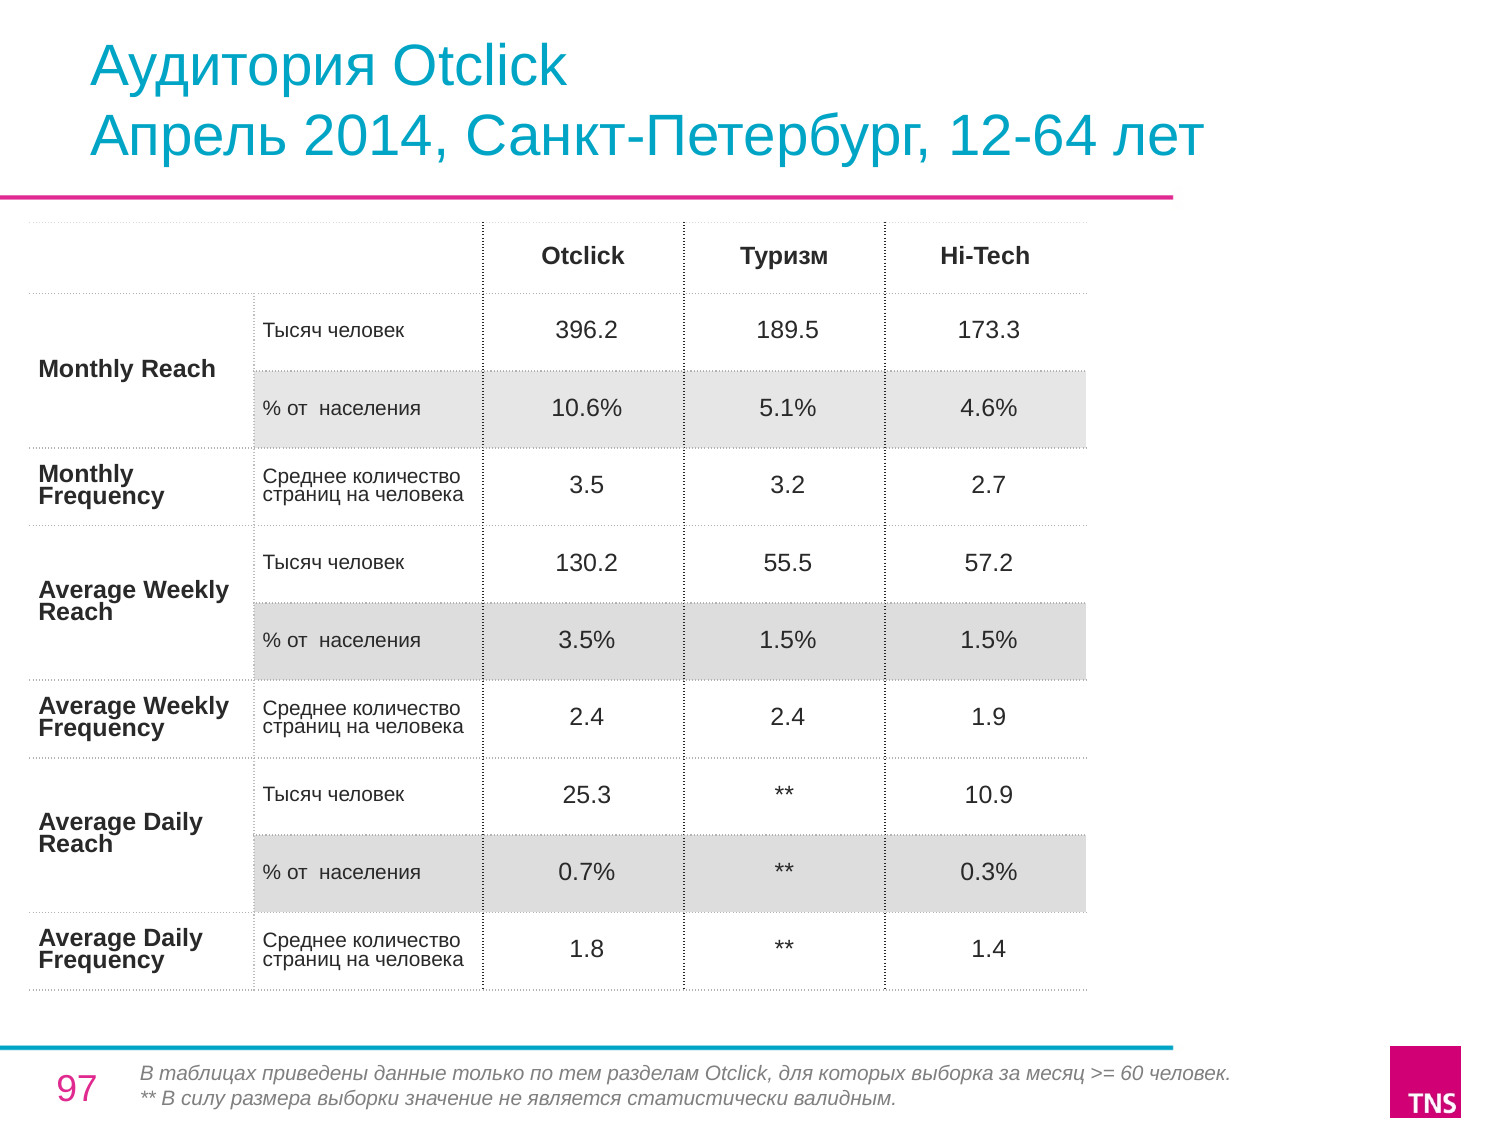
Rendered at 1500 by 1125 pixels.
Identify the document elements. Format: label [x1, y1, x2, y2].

table_cell [29, 294, 1086, 990]
picture [0, 0, 1500, 1125]
title [74, 8, 1476, 187]
table_header [29, 223, 1086, 294]
slide_number [40, 1055, 392, 1125]
text_box [124, 1052, 1463, 1117]
